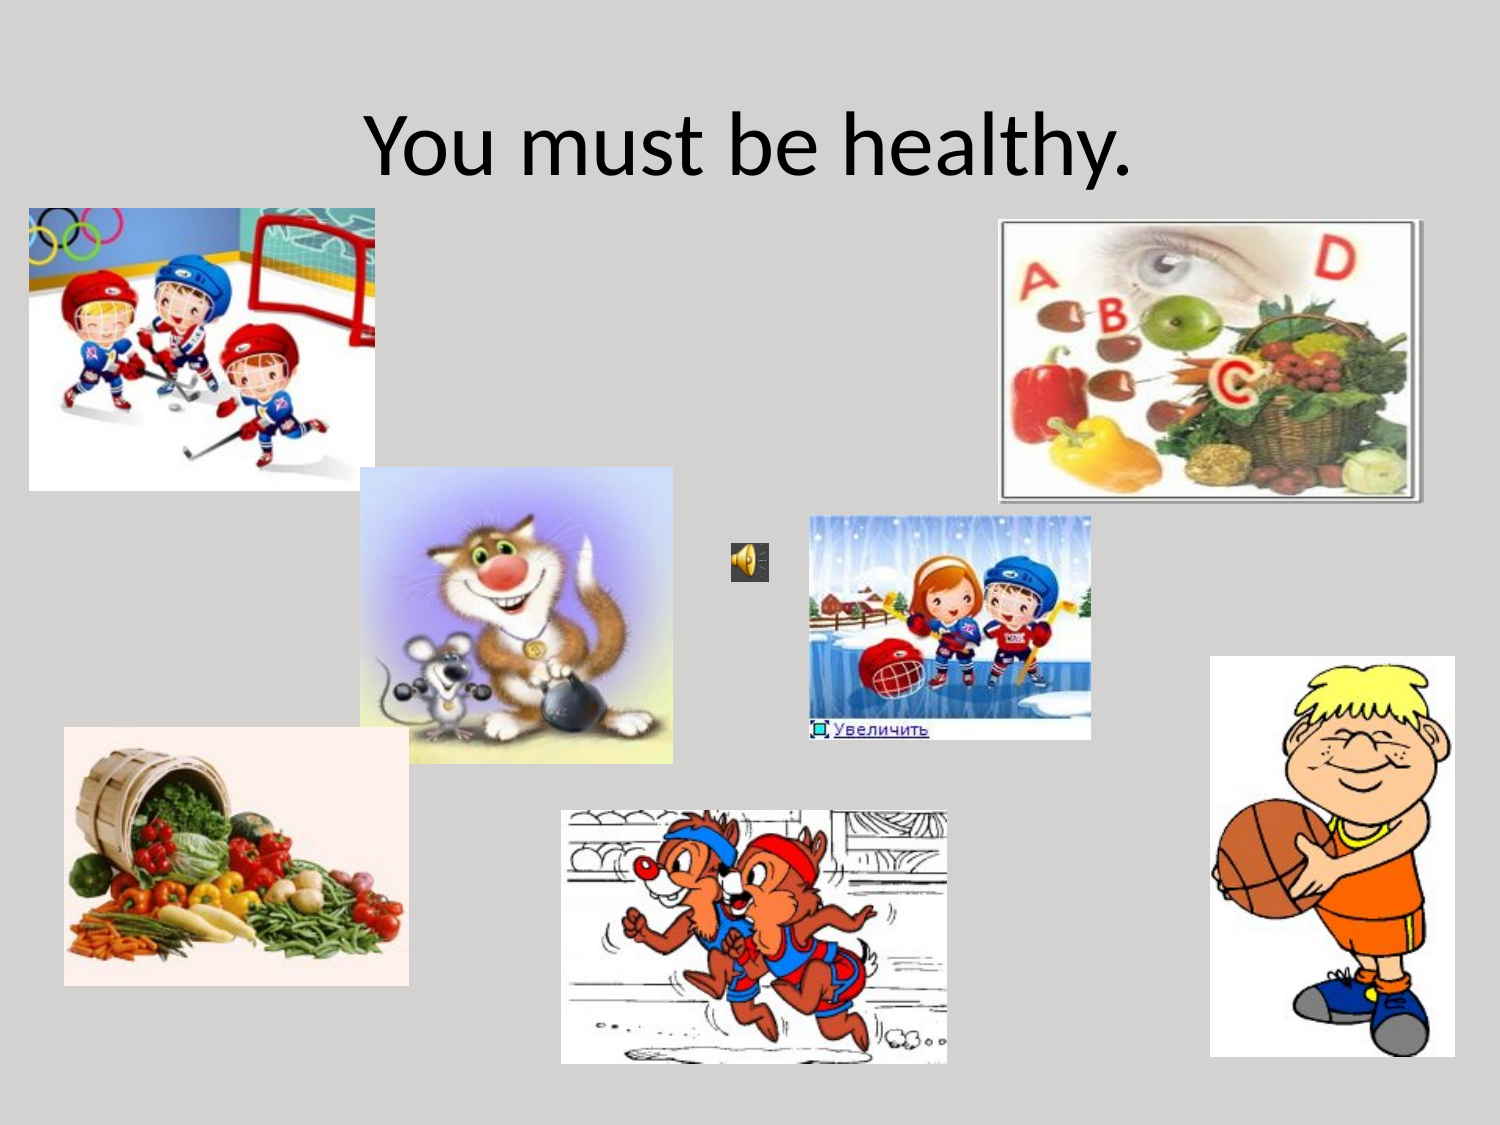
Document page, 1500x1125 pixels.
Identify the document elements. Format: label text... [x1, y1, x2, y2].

picture [560, 810, 948, 1064]
picture [729, 542, 771, 583]
picture [1210, 656, 1455, 1058]
picture [997, 219, 1424, 504]
picture [29, 207, 673, 986]
picture [808, 514, 1091, 740]
title You must be healthy. [75, 45, 1425, 233]
